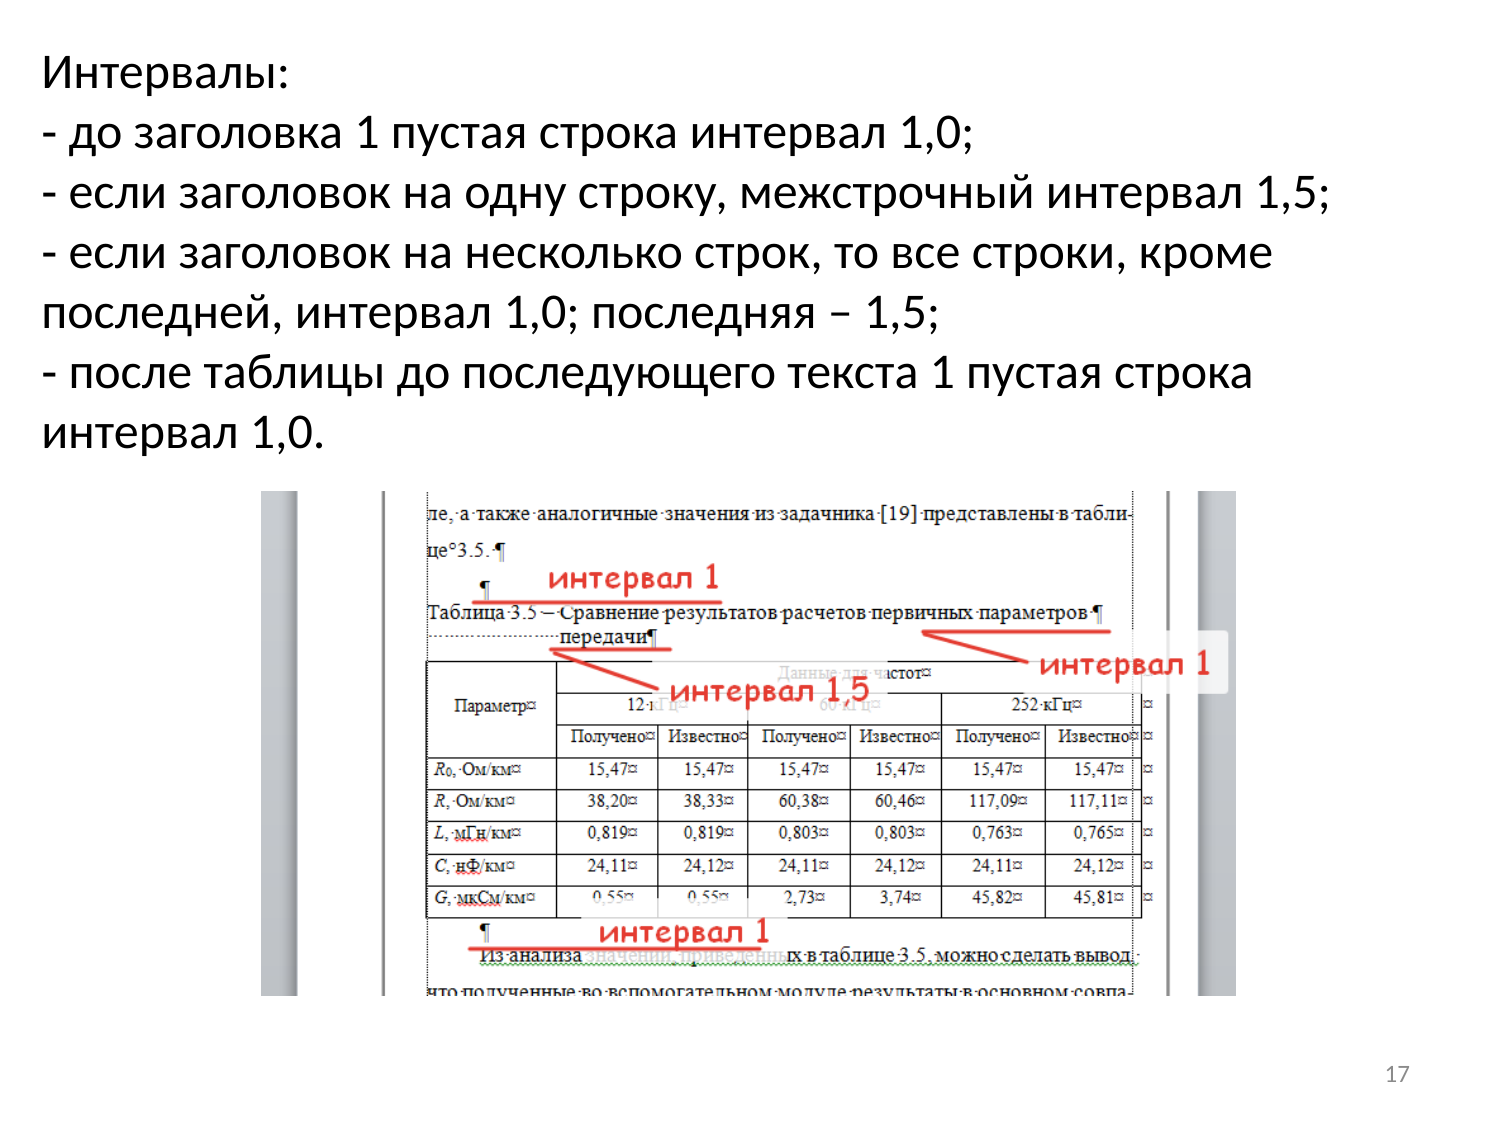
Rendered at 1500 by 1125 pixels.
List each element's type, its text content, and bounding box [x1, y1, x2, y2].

slide_number 17 [1074, 1042, 1425, 1103]
text_box Интервалы: ‑ до заголовка 1 пустая строка интервал 1,0; ‑ если заголовок на одну строку, межстрочный интервал 1,5; ‑ если заголовок на несколько строк, то все строки, кроме последней, интервал 1,0; последняя – 1,5; ‑ после таблицы до последующего текста 1 пустая строка интервал 1,0. [26, 30, 1471, 466]
picture [261, 491, 1236, 996]
